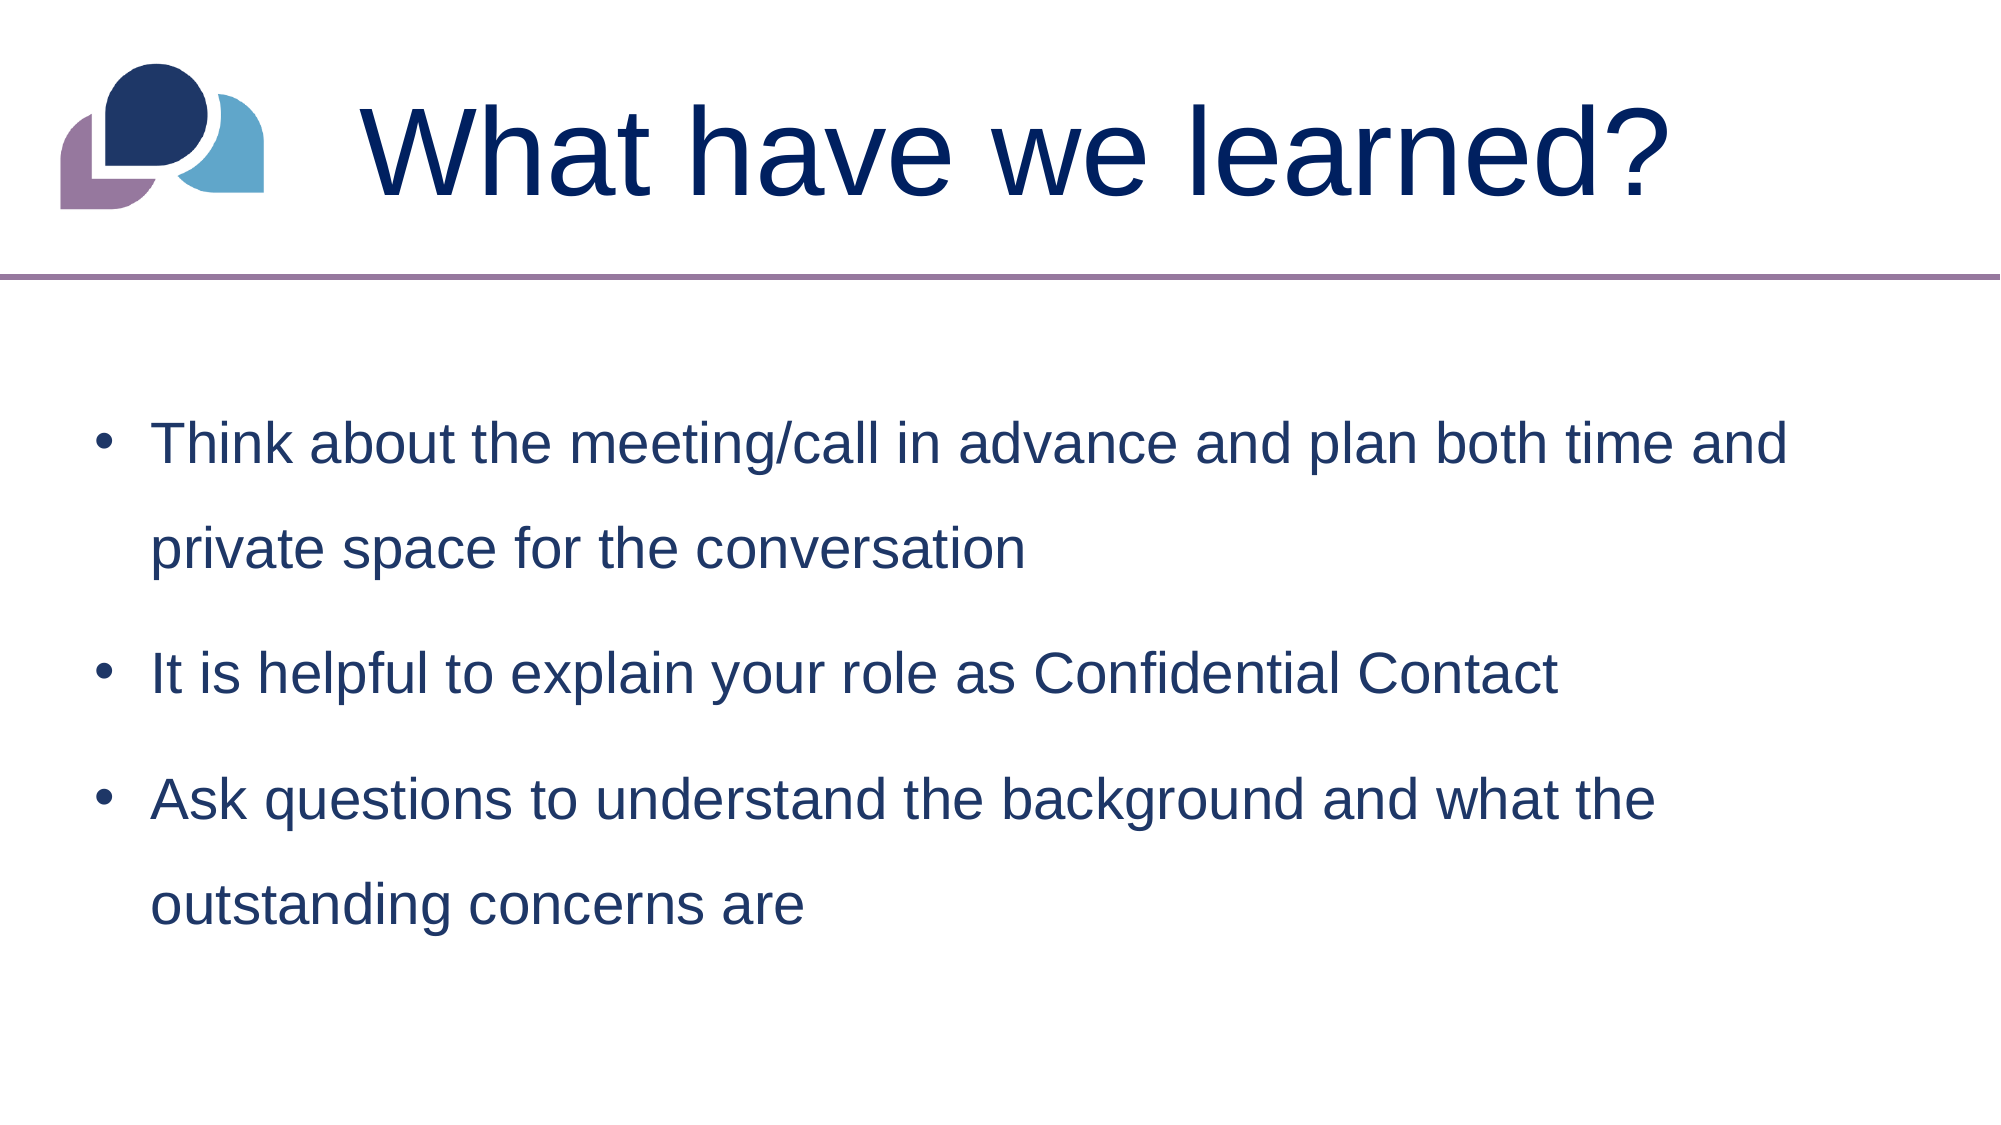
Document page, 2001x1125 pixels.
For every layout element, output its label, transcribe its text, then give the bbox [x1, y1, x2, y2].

title What have we learned? [344, 45, 1845, 231]
picture [58, 54, 268, 222]
subtitle Think about the meeting/call in advance and plan both time and private space for the conversation It is helpful to explain your role as Confidential Contact Ask questions to understand the background and what the outstanding concerns are [79, 281, 1928, 1092]
